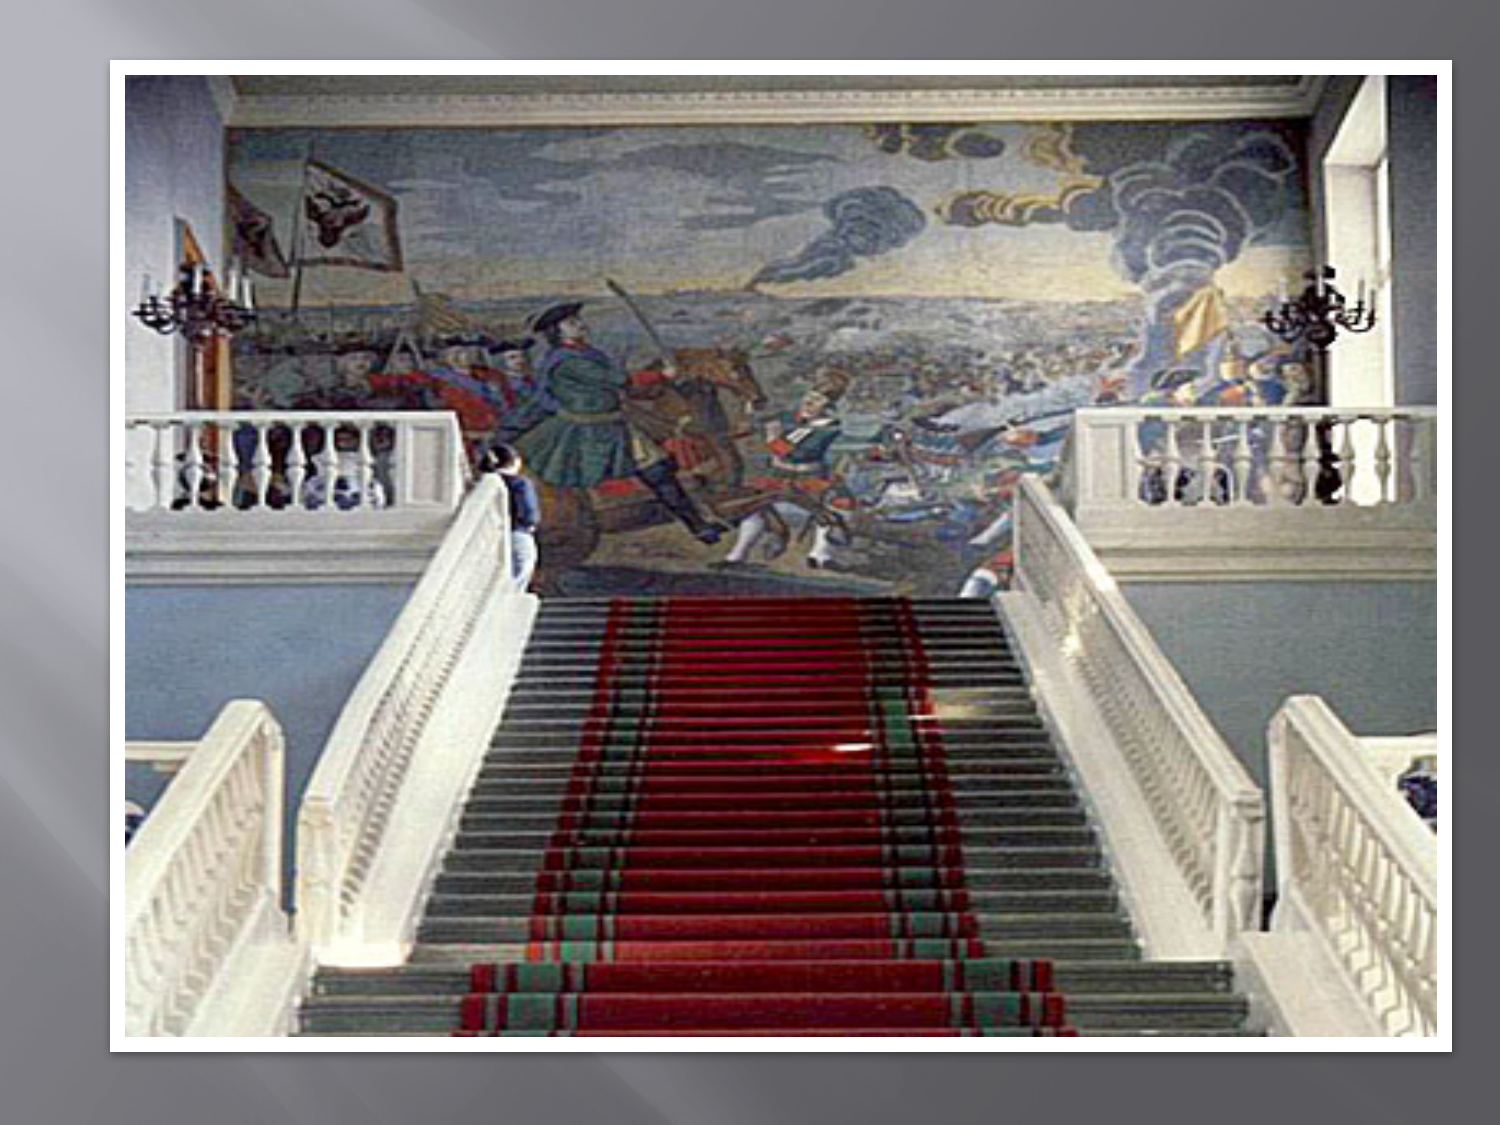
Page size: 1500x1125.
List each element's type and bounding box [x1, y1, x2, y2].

picture [124, 74, 1438, 1038]
